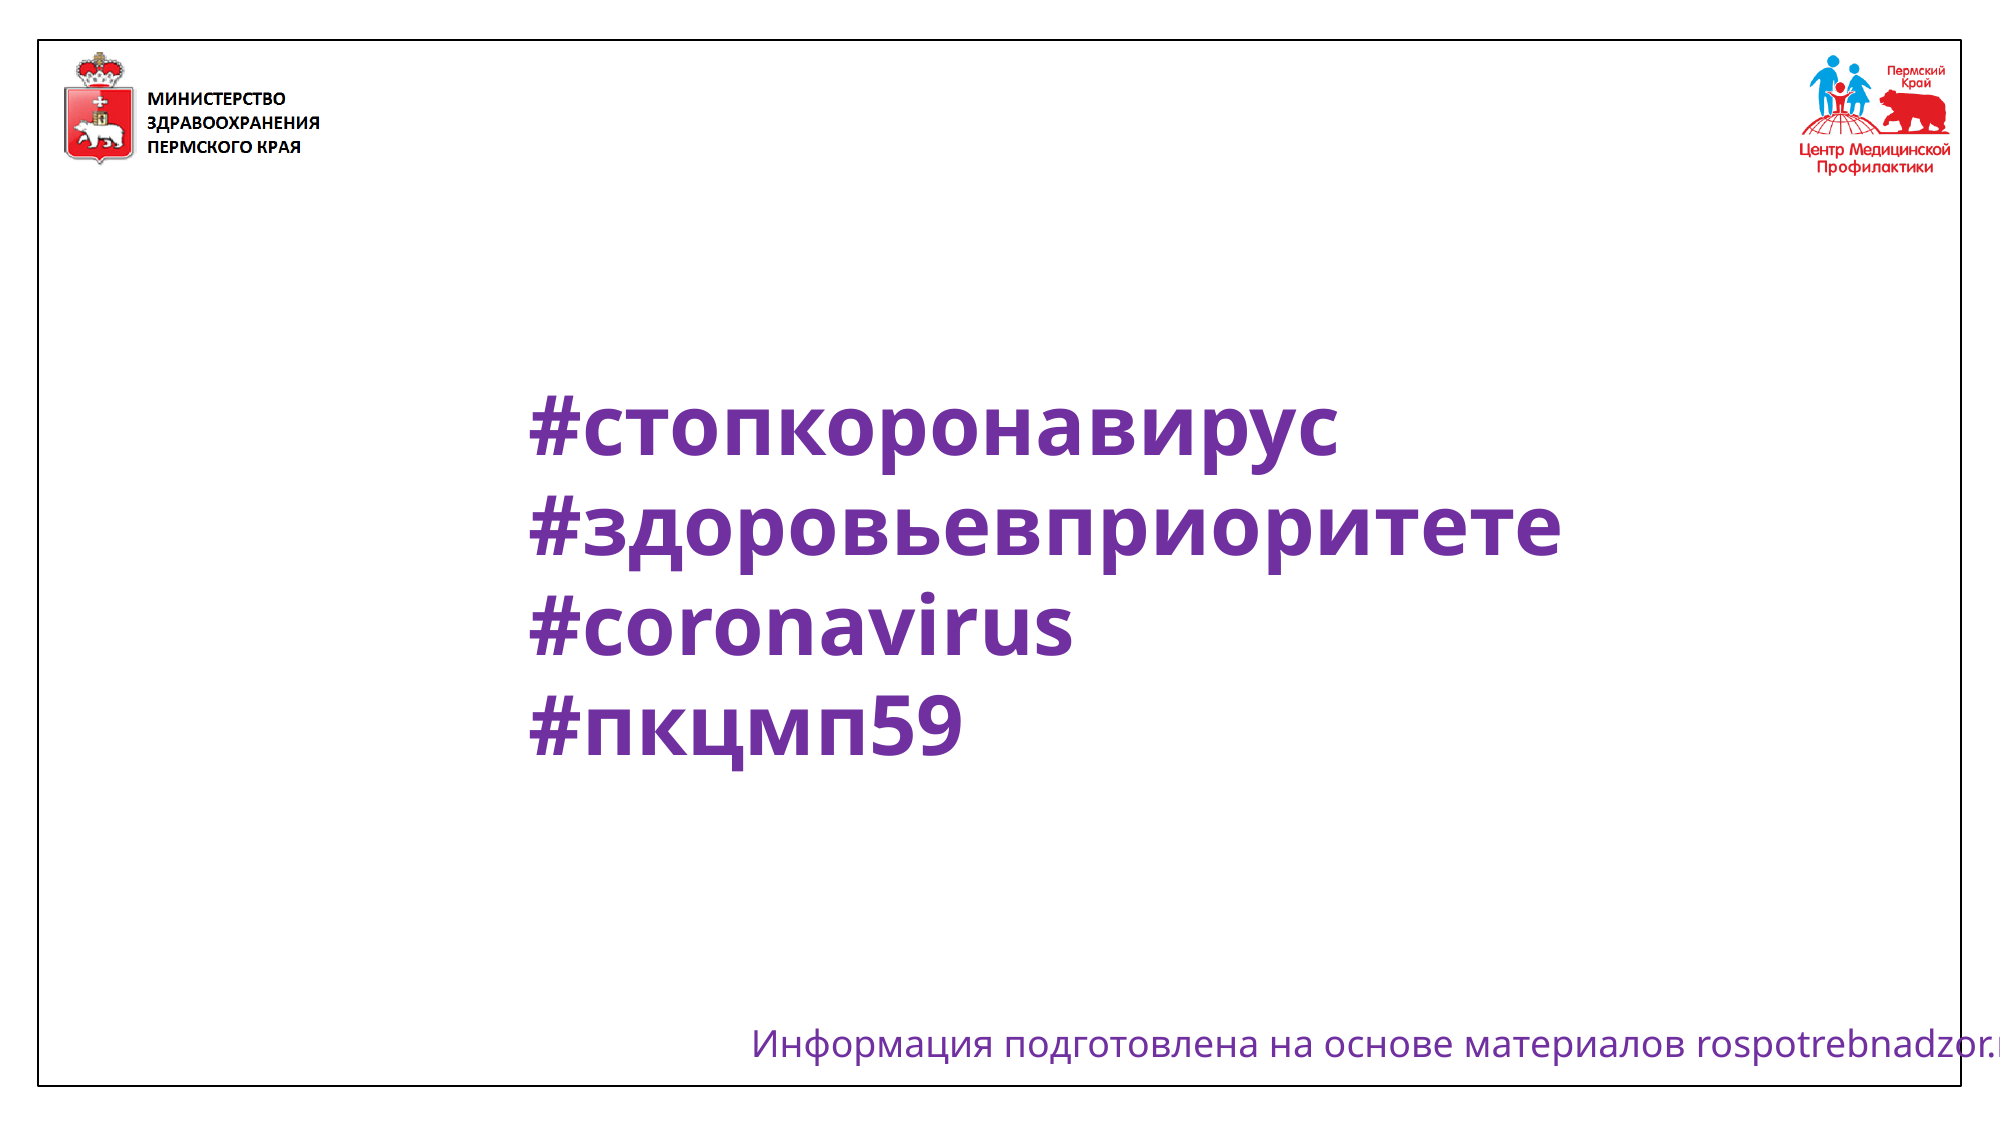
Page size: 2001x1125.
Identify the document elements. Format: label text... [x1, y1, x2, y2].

picture [49, 45, 344, 185]
text_box Информация подготовлена на основе материалов rospotrebnadzor.ru [736, 1012, 2000, 1073]
text_box #стопкоронавирус #здоровьевприоритете #coronavirus #пкцмп59 [513, 364, 1580, 780]
picture [1800, 54, 1951, 176]
